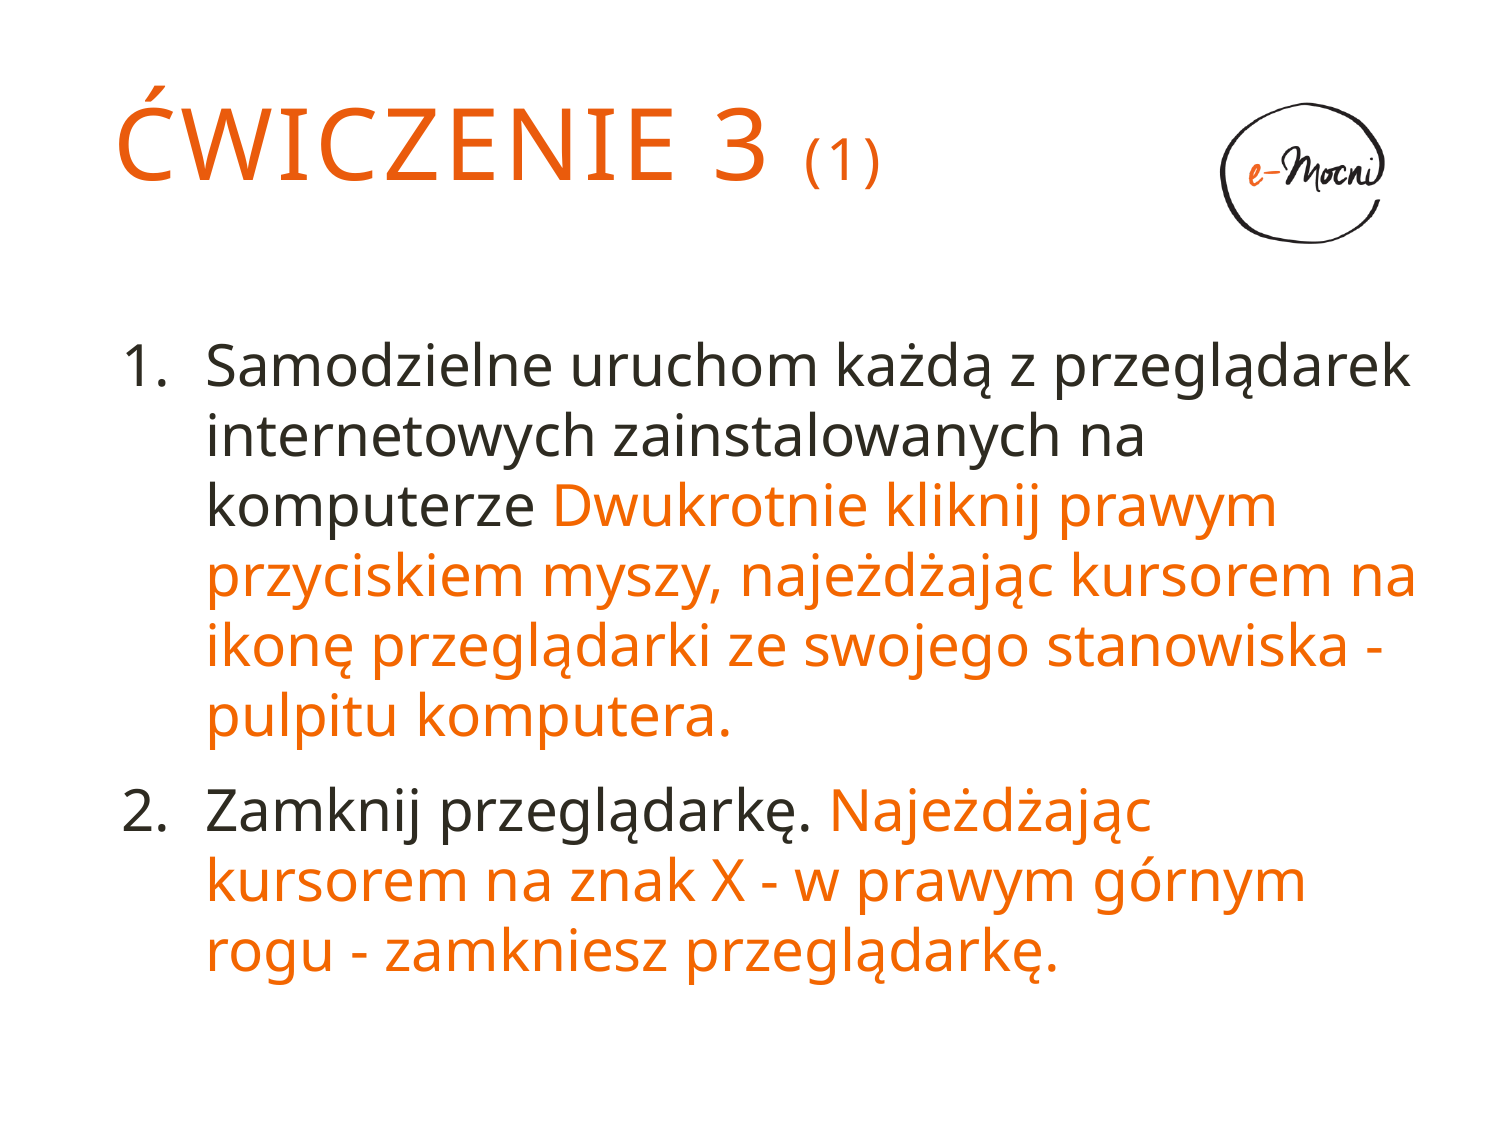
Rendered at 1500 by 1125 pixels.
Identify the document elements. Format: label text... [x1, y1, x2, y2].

text_box Samodzielne uruchom każdą z przeglądarek internetowych zainstalowanych na komputerze Dwukrotnie kliknij prawym przyciskiem myszy, najeżdżając kursorem na ikonę przeglądarki ze swojego stanowiska - pulpitu komputera. Zamknij przeglądarkę. Najeżdżając kursorem na znak X - w prawym górnym rogu - zamkniesz przeglądarkę. [106, 256, 1441, 1056]
picture [1163, 89, 1442, 257]
title ĆWICZENIE 3 (1) [98, 58, 1458, 246]
